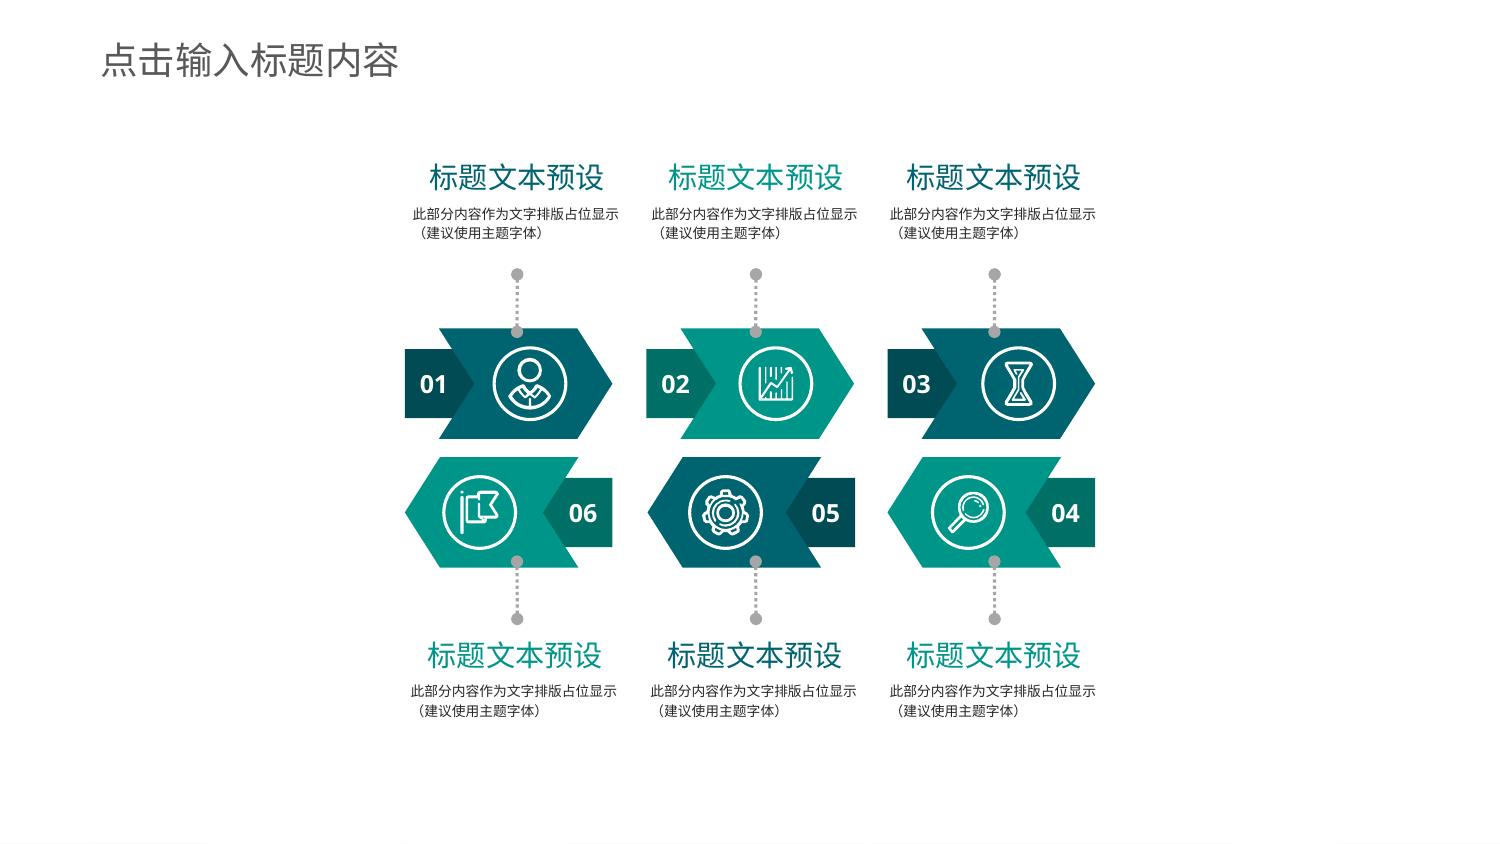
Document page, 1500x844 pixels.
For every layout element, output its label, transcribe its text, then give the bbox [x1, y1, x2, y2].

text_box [395, 456, 1115, 746]
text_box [397, 148, 1115, 440]
text_box 点击输入标题内容 [100, 28, 450, 91]
